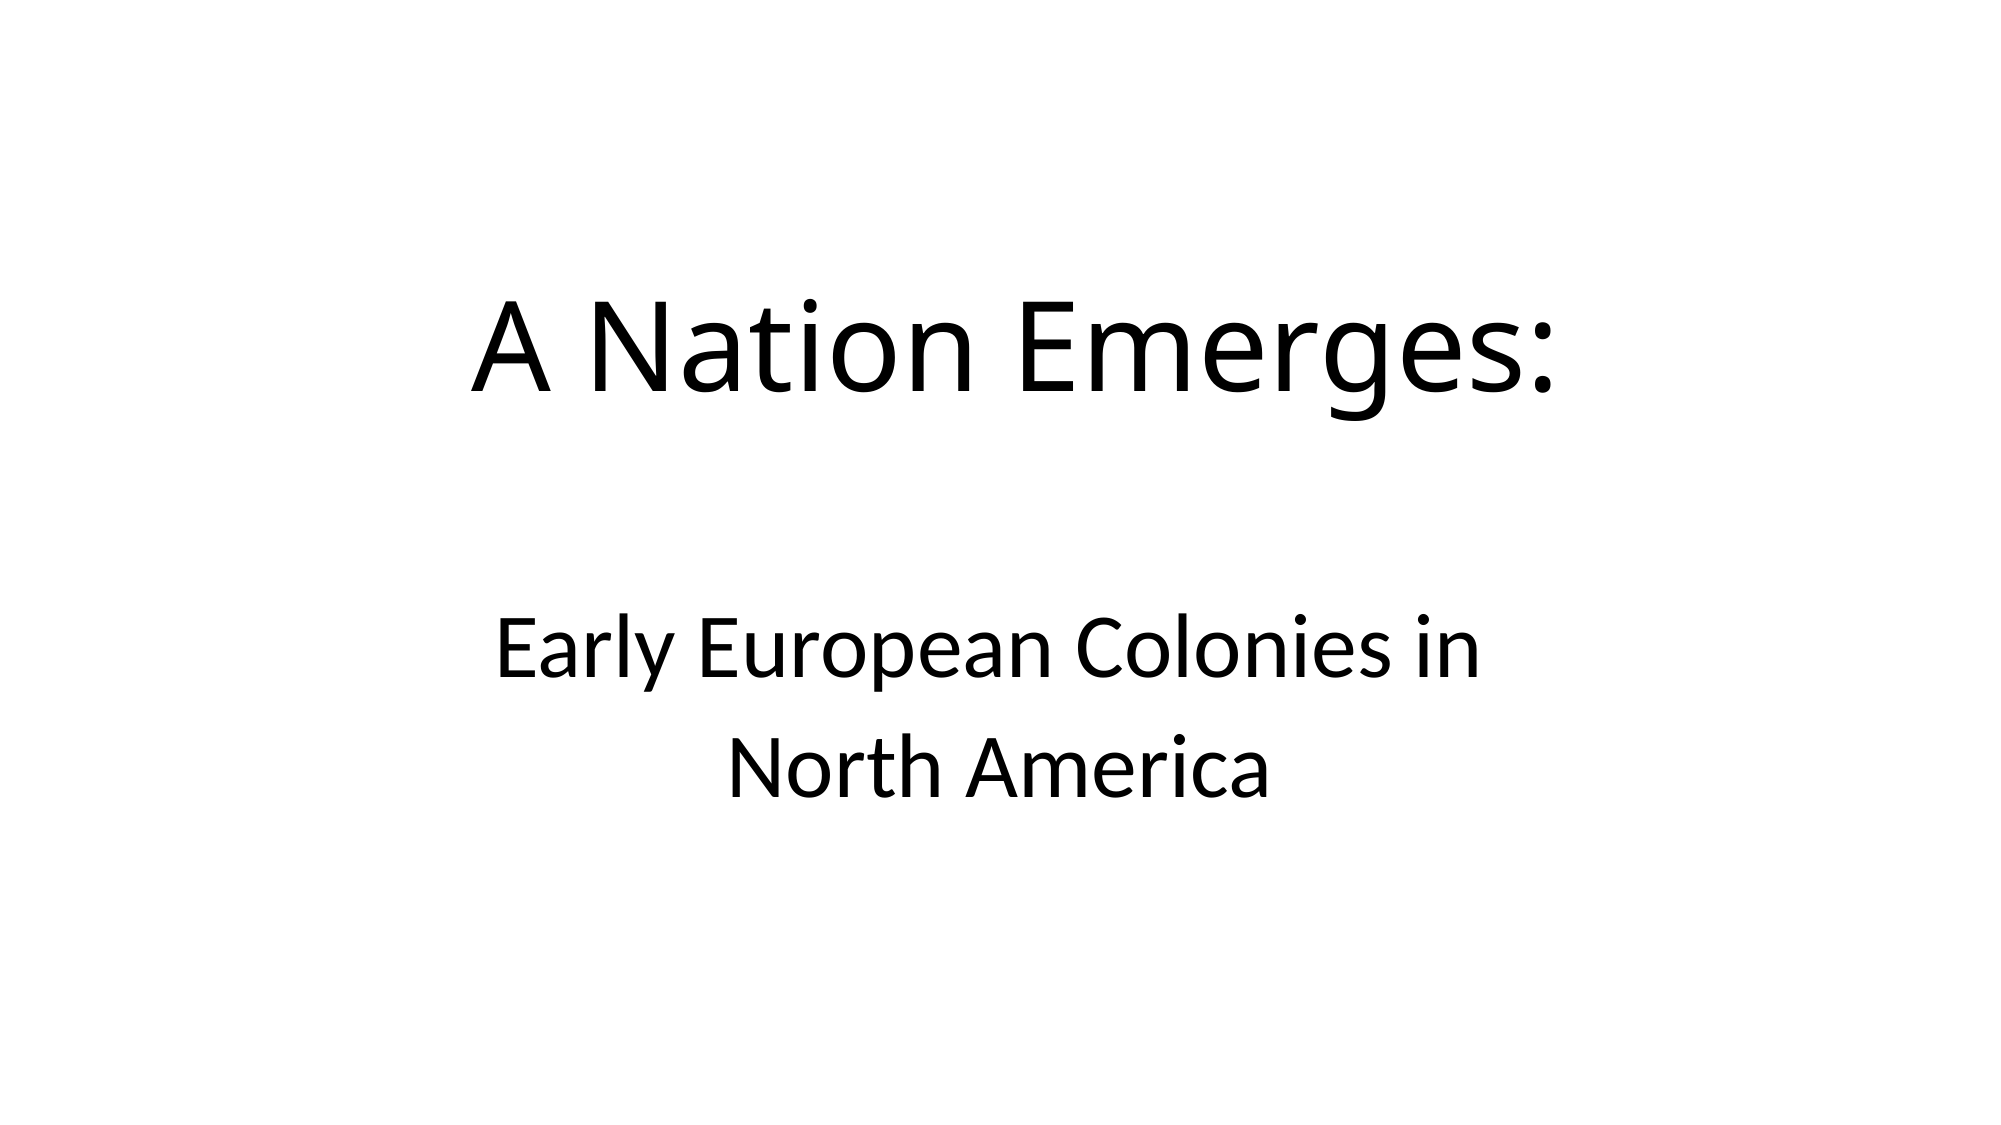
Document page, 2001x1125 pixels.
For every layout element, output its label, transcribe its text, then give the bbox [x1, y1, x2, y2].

subtitle Early European Colonies in North America [249, 590, 1750, 863]
title A Nation Emerges: [249, 184, 1750, 576]
